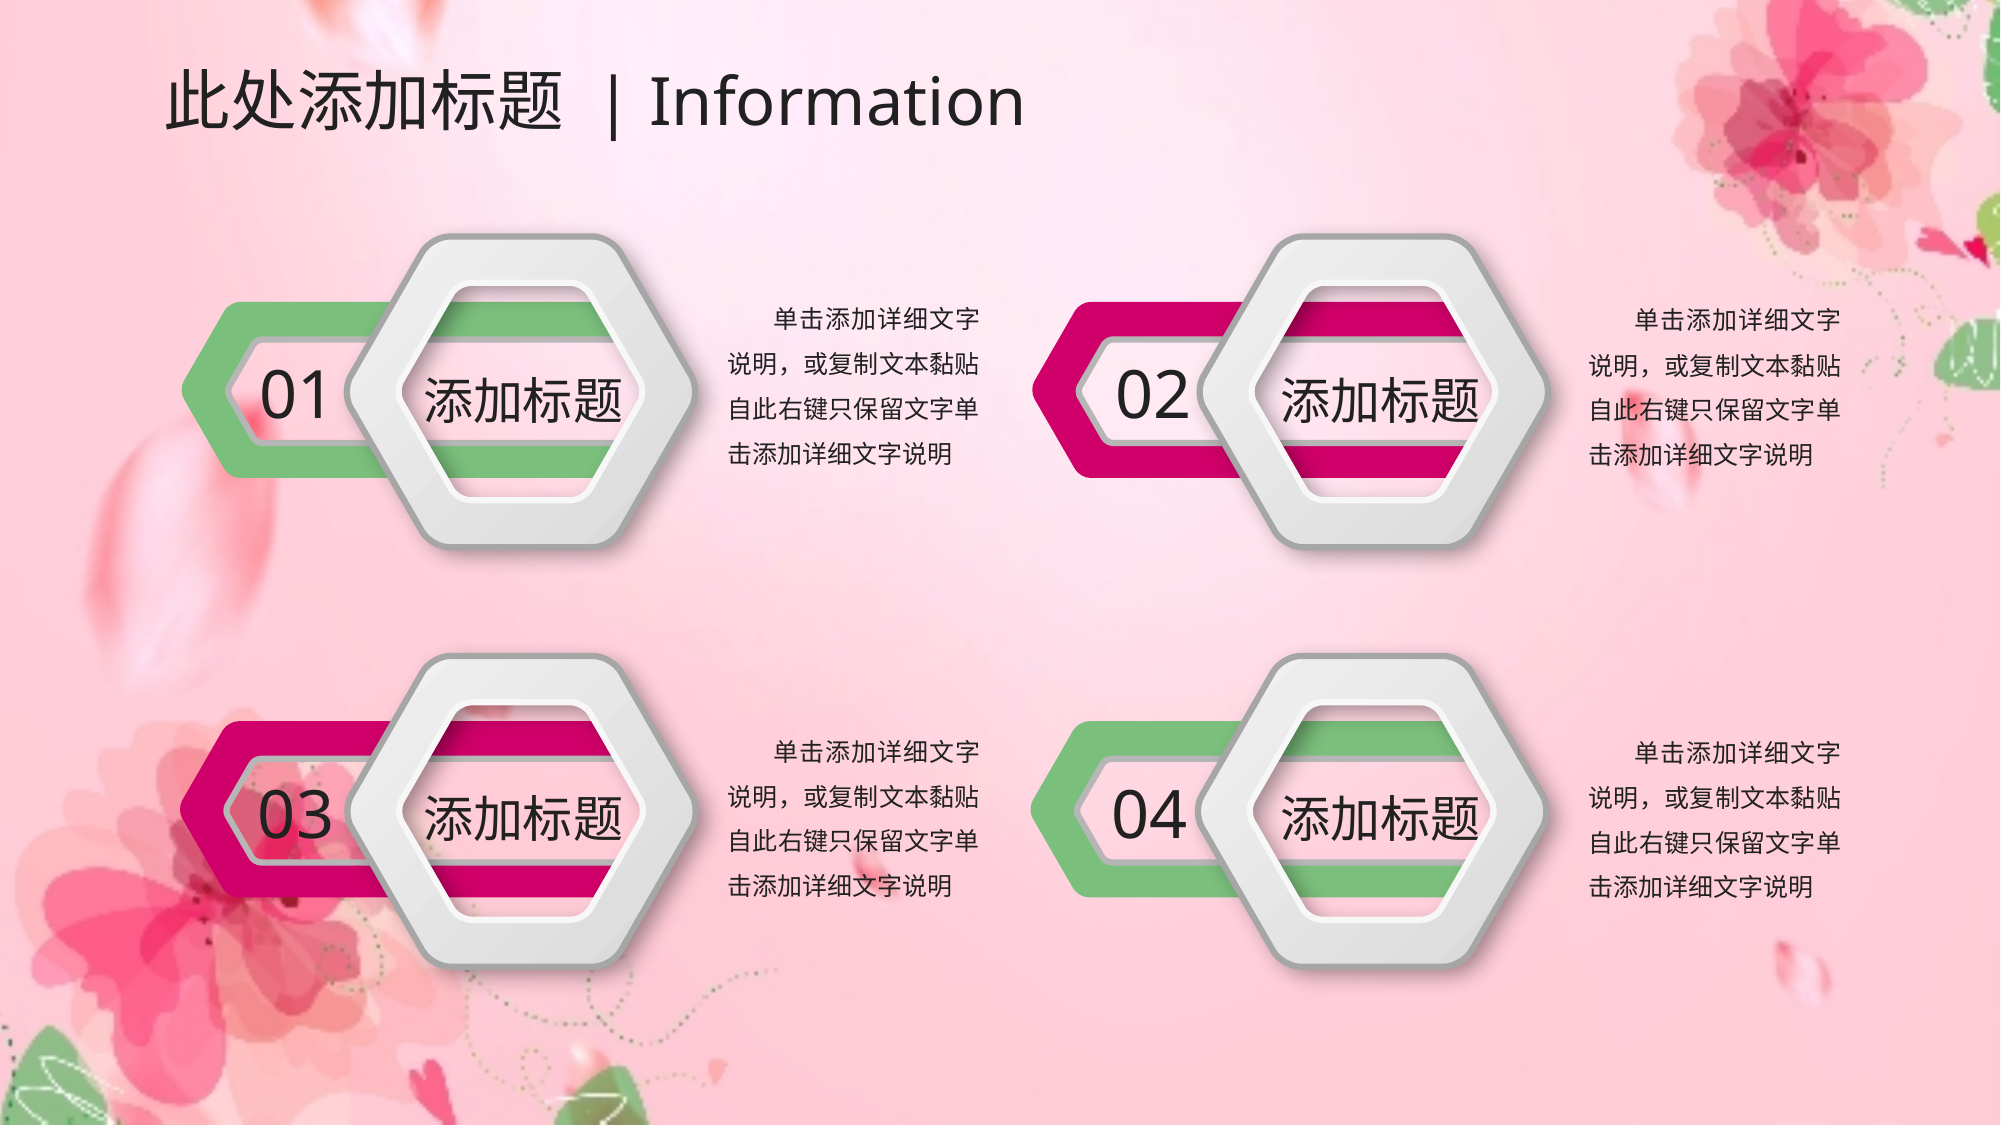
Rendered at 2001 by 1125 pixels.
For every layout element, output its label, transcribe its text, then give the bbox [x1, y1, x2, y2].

title 此处添加标题 | Information [152, 27, 1790, 169]
text_box 单击添加详细文字说明，或复制文本黏贴自此右键只保留文字单击添加详细文字说明 [712, 281, 996, 476]
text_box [1196, 653, 1548, 967]
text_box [1198, 234, 1550, 548]
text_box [181, 301, 340, 479]
picture [0, 0, 2001, 1125]
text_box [1030, 721, 1191, 898]
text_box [345, 234, 697, 548]
text_box 单击添加详细文字说明，或复制文本黏贴自此右键只保留文字单击添加详细文字说明 [712, 713, 996, 909]
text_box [179, 721, 340, 898]
text_box 单击添加详细文字说明，或复制文本黏贴自此右键只保留文字单击添加详细文字说明 [1574, 714, 1857, 910]
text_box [345, 653, 698, 967]
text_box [1032, 301, 1193, 479]
text_box 单击添加详细文字说明，或复制文本黏贴自此右键只保留文字单击添加详细文字说明 [1574, 282, 1857, 477]
